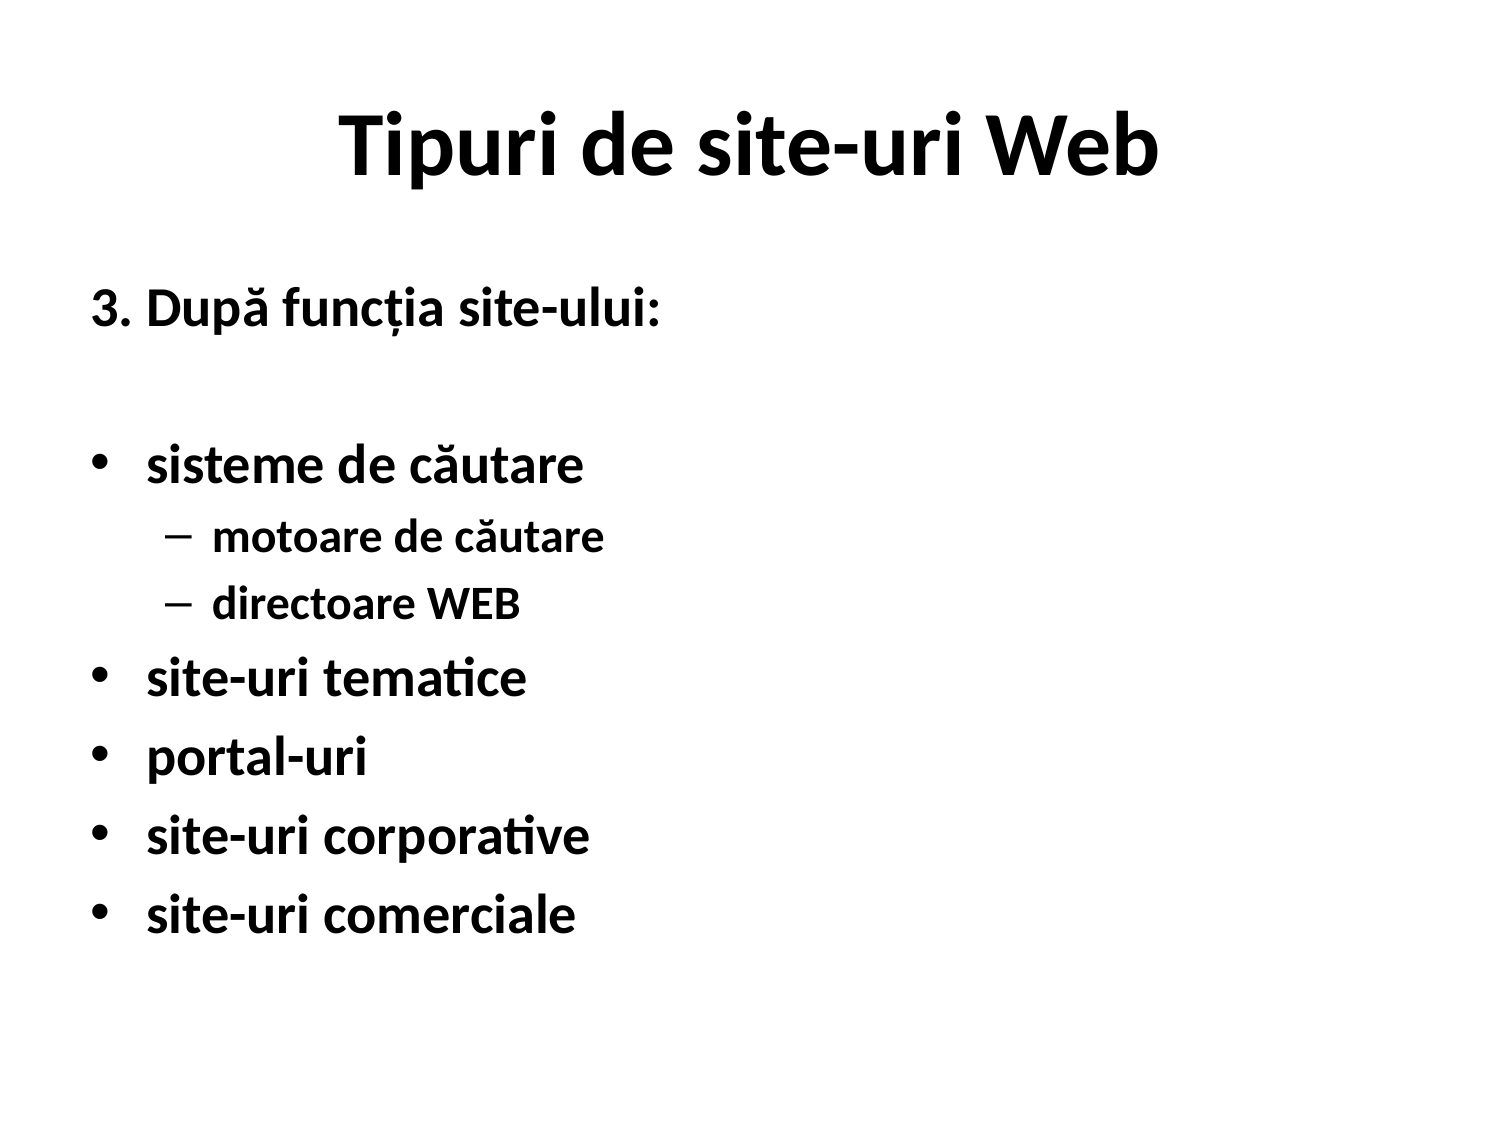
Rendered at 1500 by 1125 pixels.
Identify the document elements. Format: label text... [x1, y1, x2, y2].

list 3. După funcția site-ului: sisteme de căutare motoare de căutare directoare WEB site-uri tematice portal-uri site-uri corporative site-uri comerciale [75, 262, 1425, 1005]
title Tipuri de site-uri Web [75, 45, 1425, 233]
